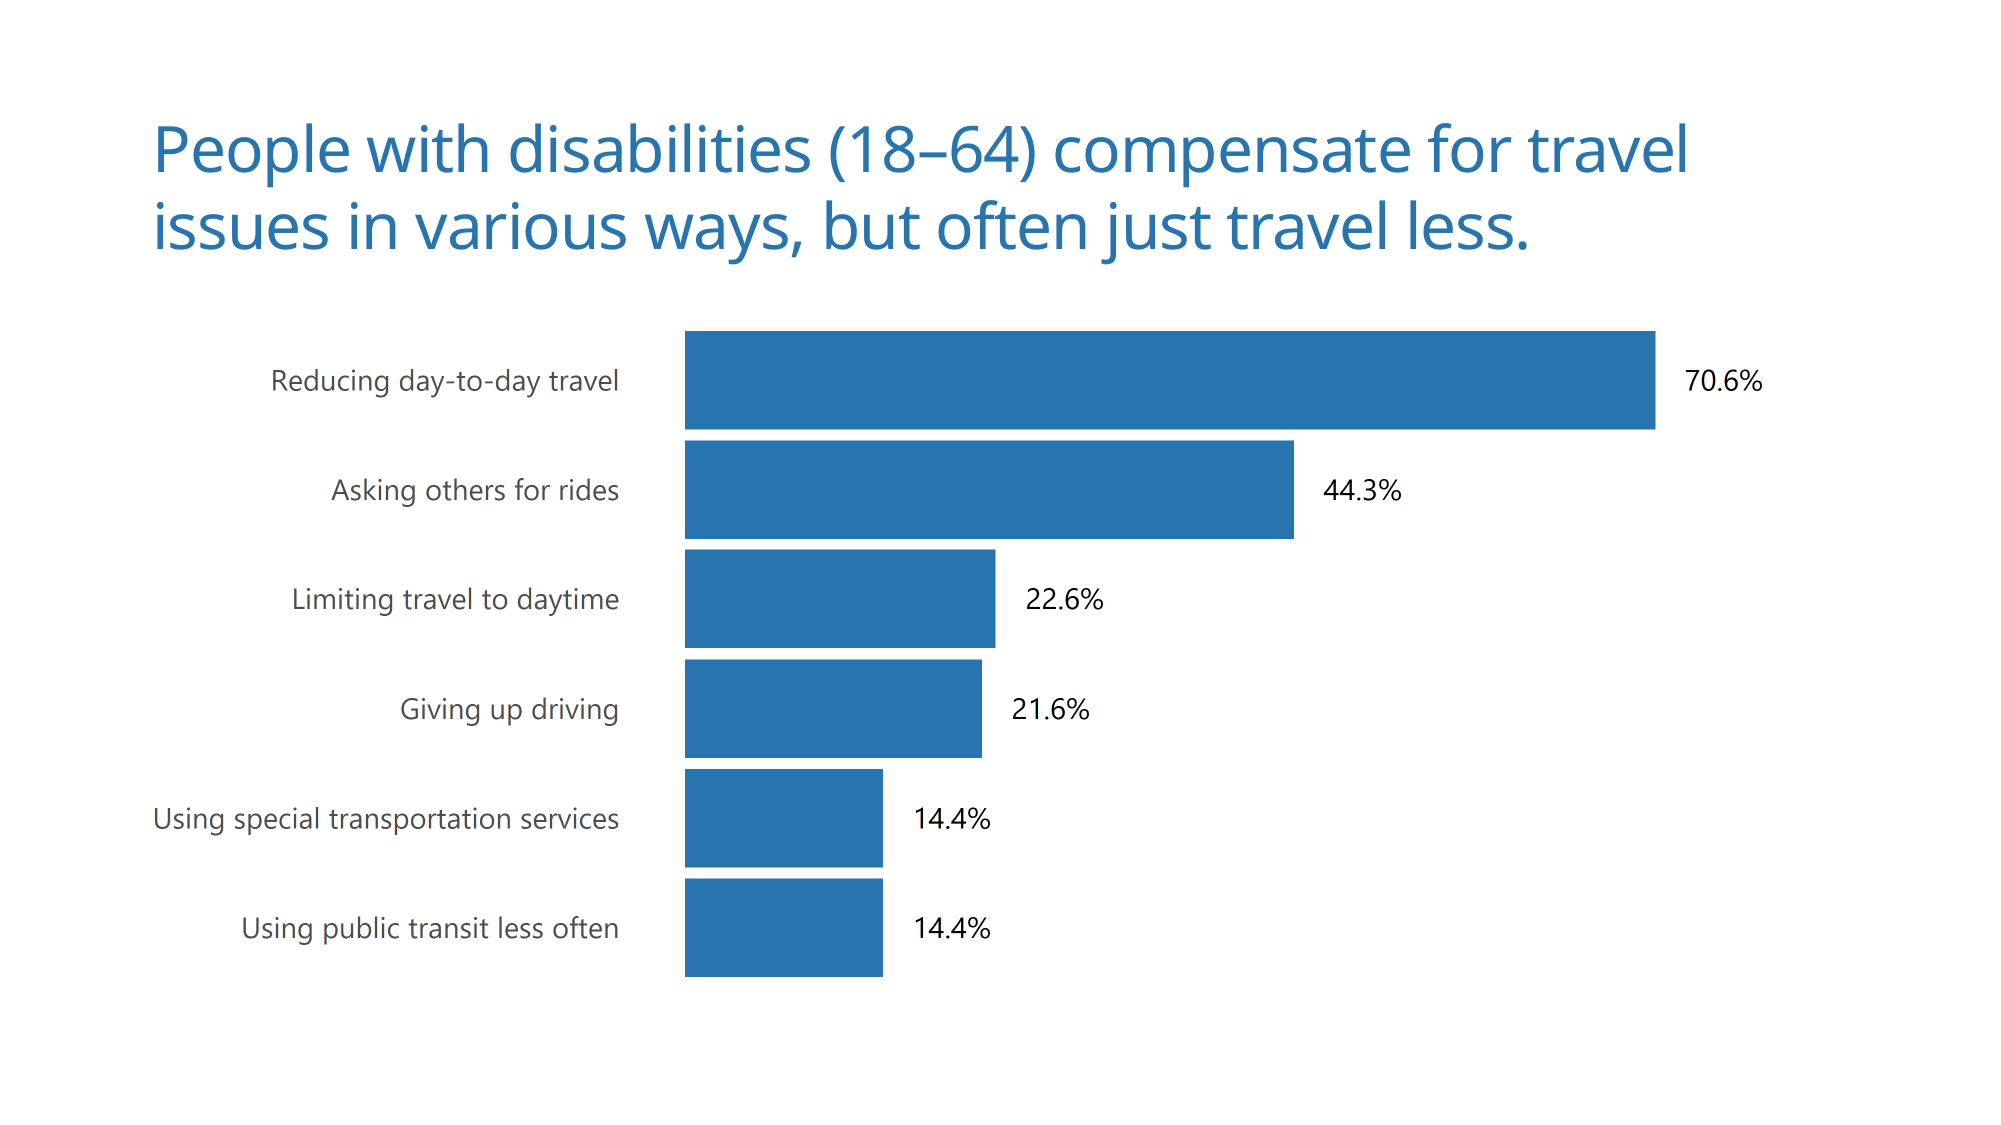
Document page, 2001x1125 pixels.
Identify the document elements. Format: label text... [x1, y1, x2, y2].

title People with disabilities (18–64) compensate for travel issues in various ways, but often just travel less. [137, 100, 1863, 271]
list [137, 299, 1863, 1014]
